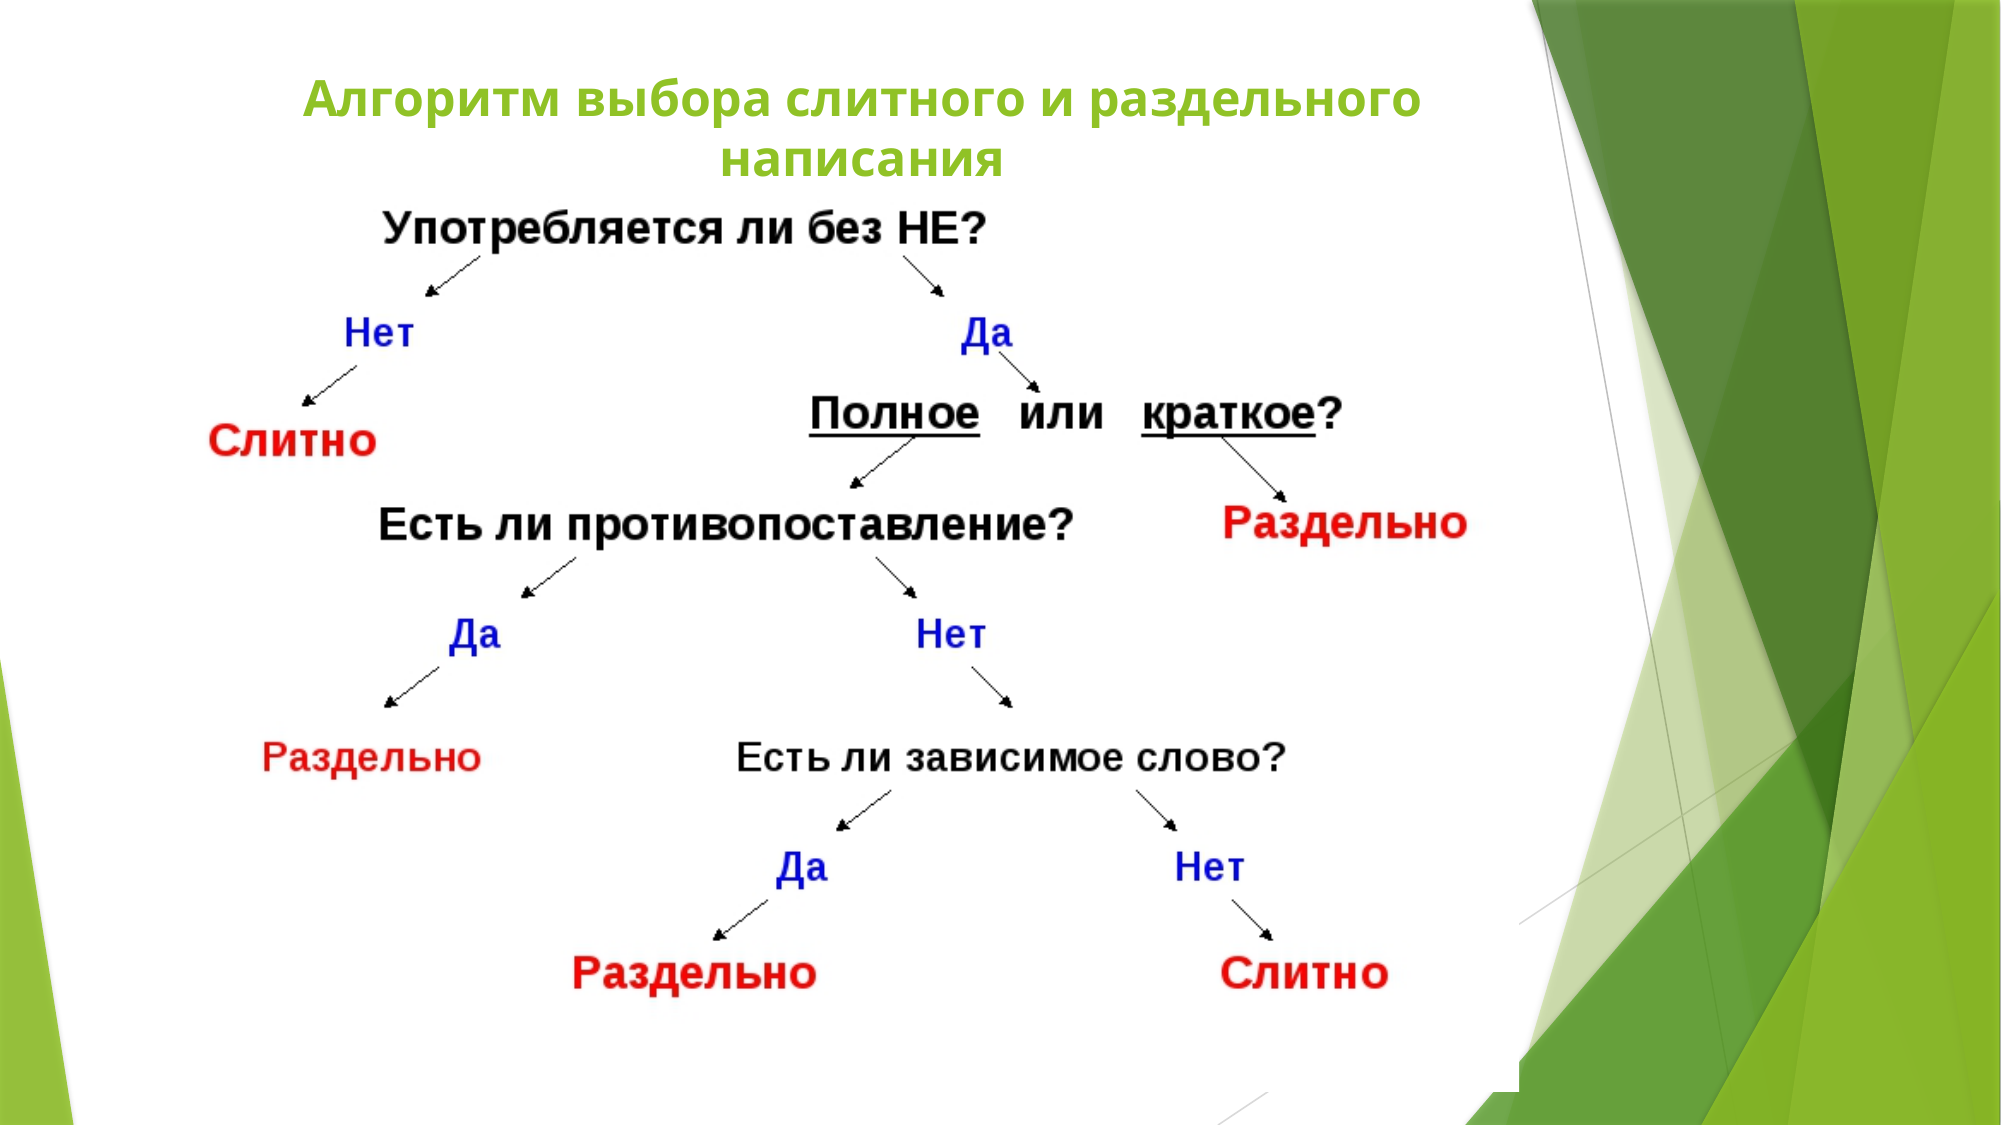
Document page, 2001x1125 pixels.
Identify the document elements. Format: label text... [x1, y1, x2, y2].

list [102, 178, 1520, 1092]
title Алгоритм выбора слитного и раздельного написания НЕ с причастиями [157, 58, 1568, 180]
